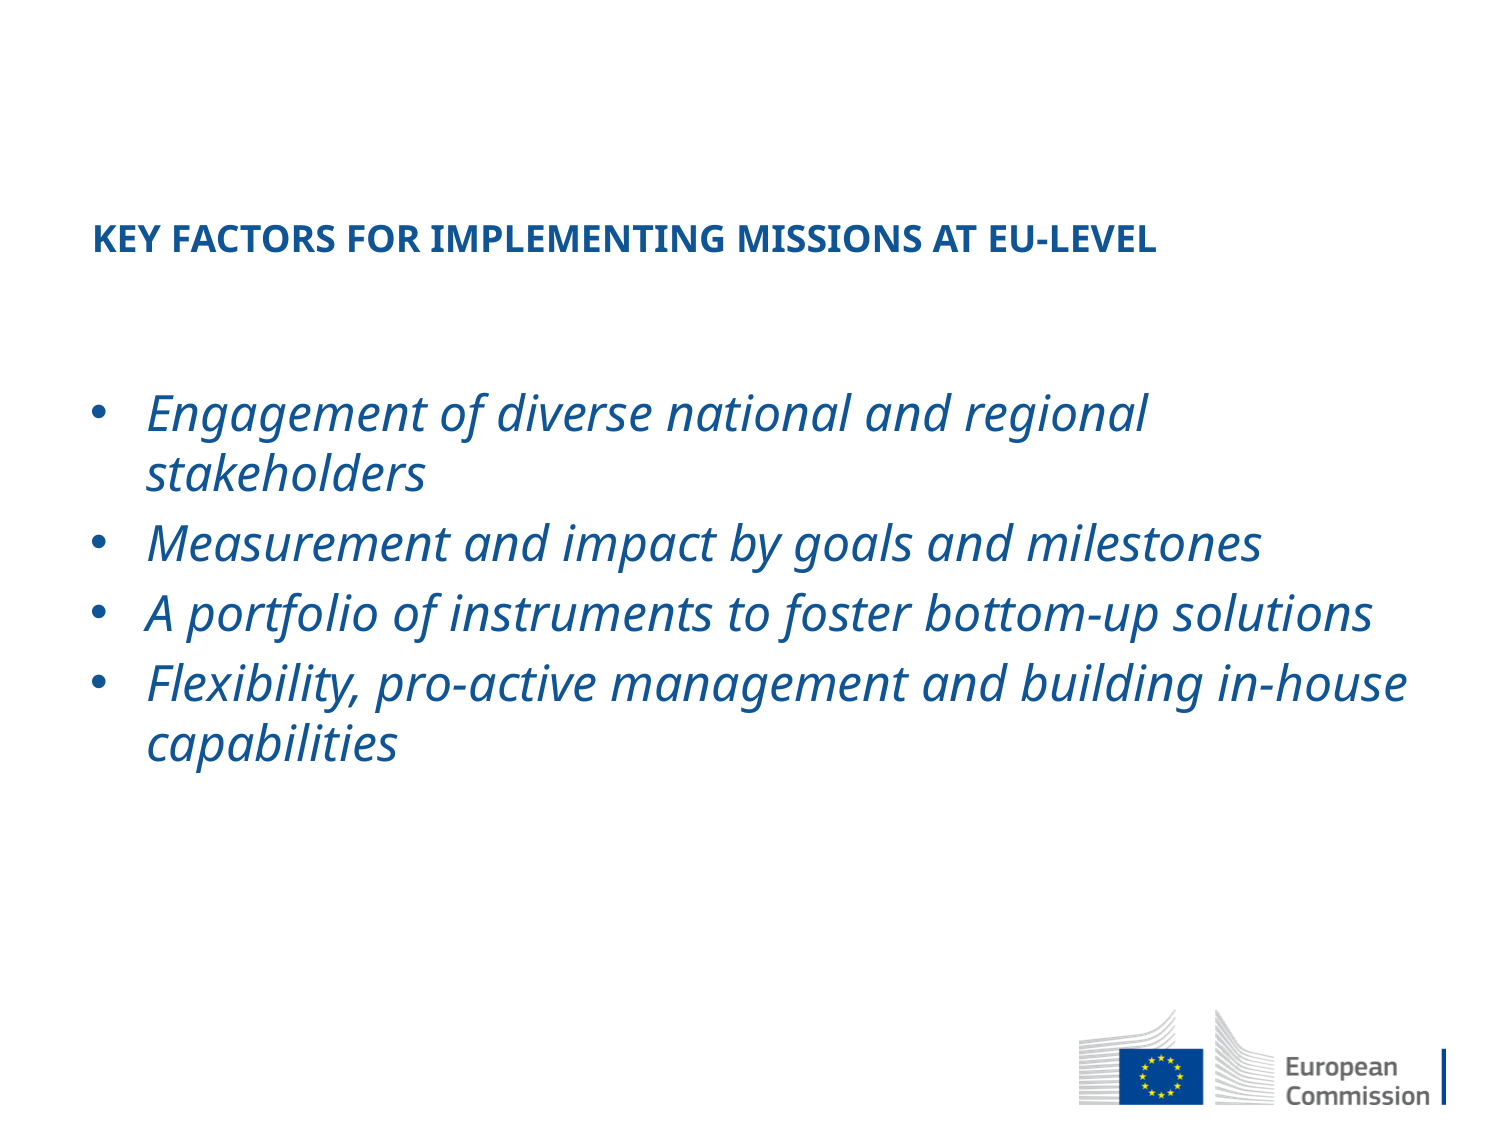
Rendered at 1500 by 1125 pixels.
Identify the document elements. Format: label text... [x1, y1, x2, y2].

title KEY FACTORS FOR IMPLEMENTING MISSIONS AT EU-LEVEL [76, 160, 1428, 315]
picture [1078, 1008, 1447, 1106]
list Engagement of diverse national and regional stakeholders Measurement and impact by goals and milestones A portfolio of instruments to foster bottom-up solutions Flexibility, pro-active management and building in-house capabilities [74, 373, 1426, 970]
